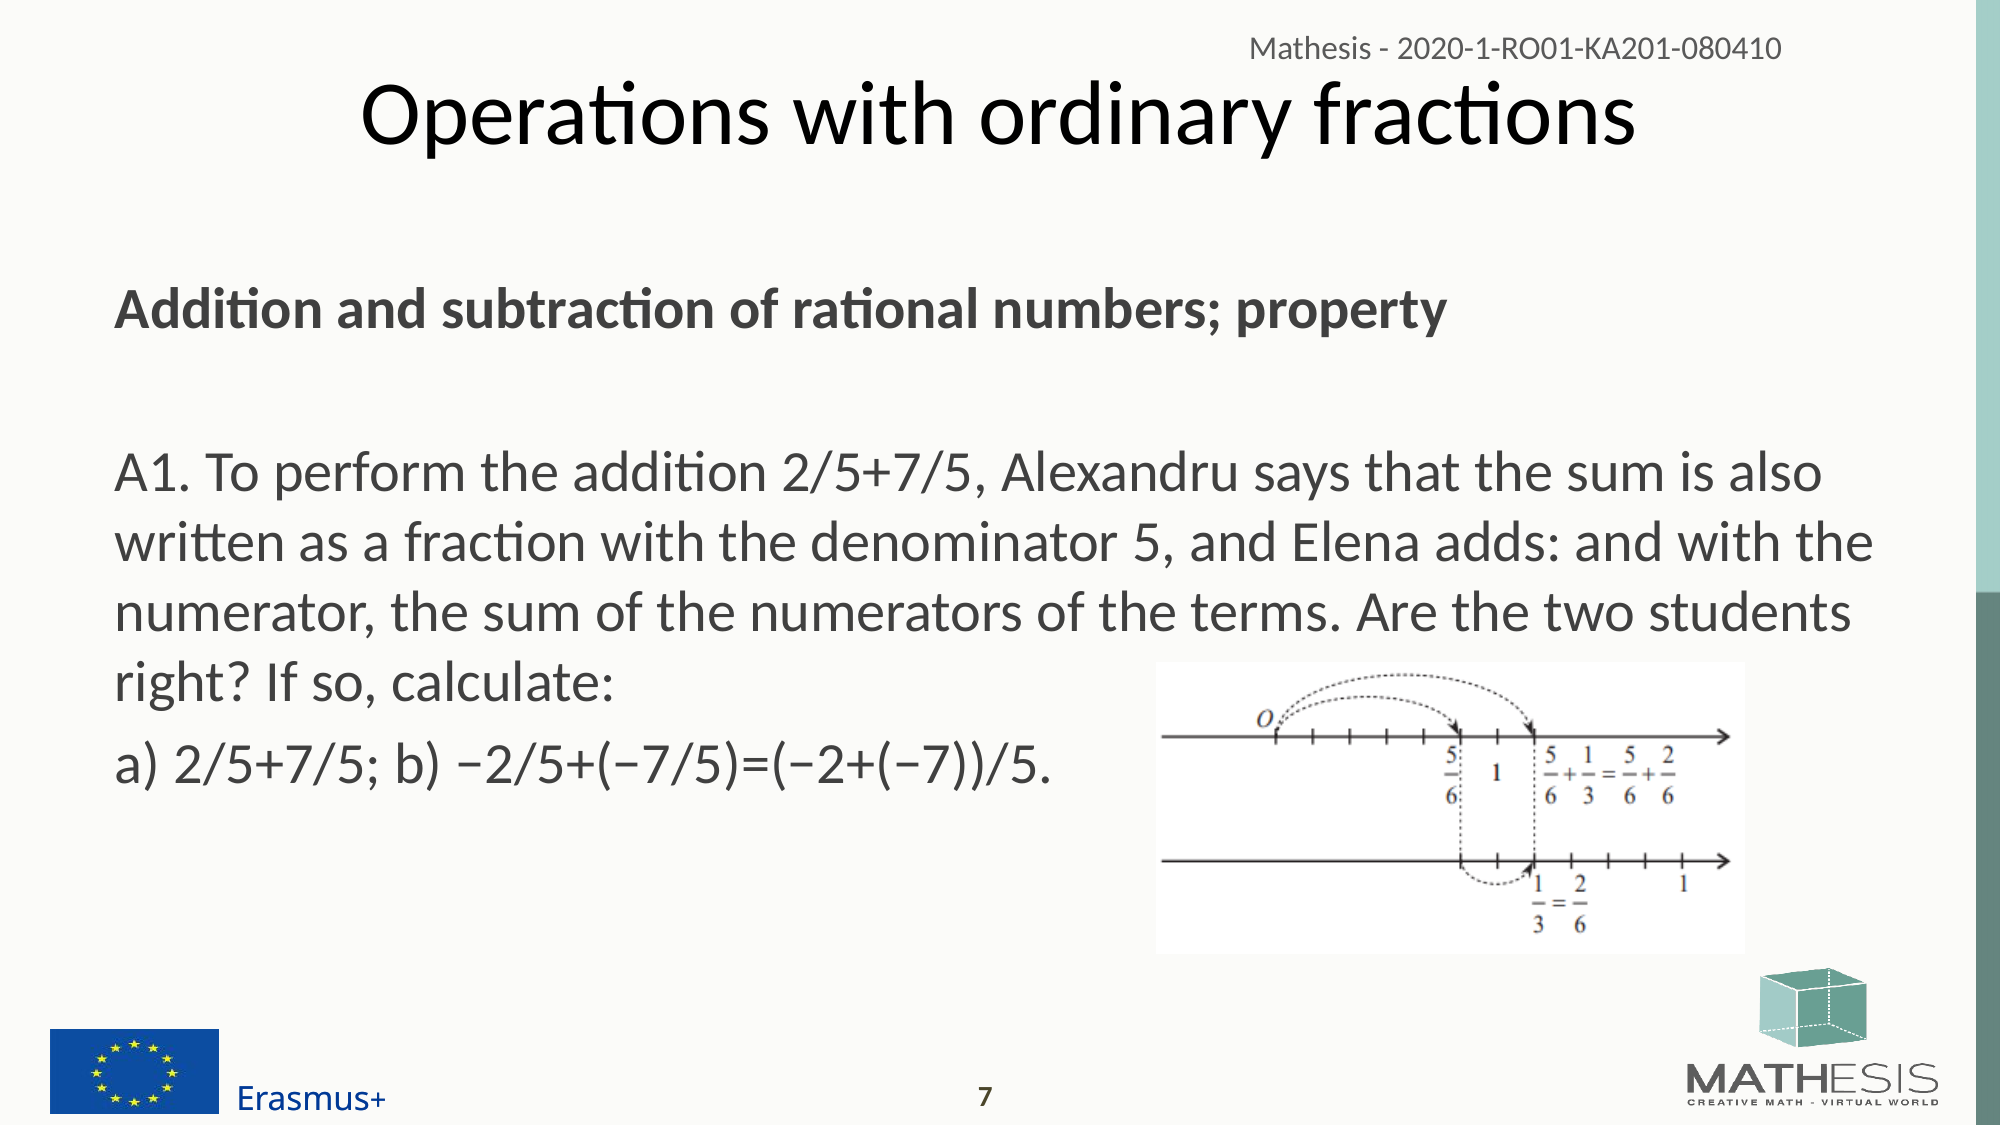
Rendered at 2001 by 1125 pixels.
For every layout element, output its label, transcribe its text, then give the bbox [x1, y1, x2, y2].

picture [1156, 662, 1745, 954]
list Addition and subtraction of rational numbers; property A1. To perform the addition 2/5+7/5, Alexandru says that the sum is also written as a fraction with the denominator 5, and Elena adds: and with the numerator, the sum of the numerators of the terms. Are the two students right? If so, calculate: a) 2/5+7/5; b) −2/5+(−7/5)=(−2+(−7))/5. [99, 262, 1900, 1005]
title Operations with ordinary fractions [99, 45, 1900, 233]
picture [50, 1029, 219, 1114]
